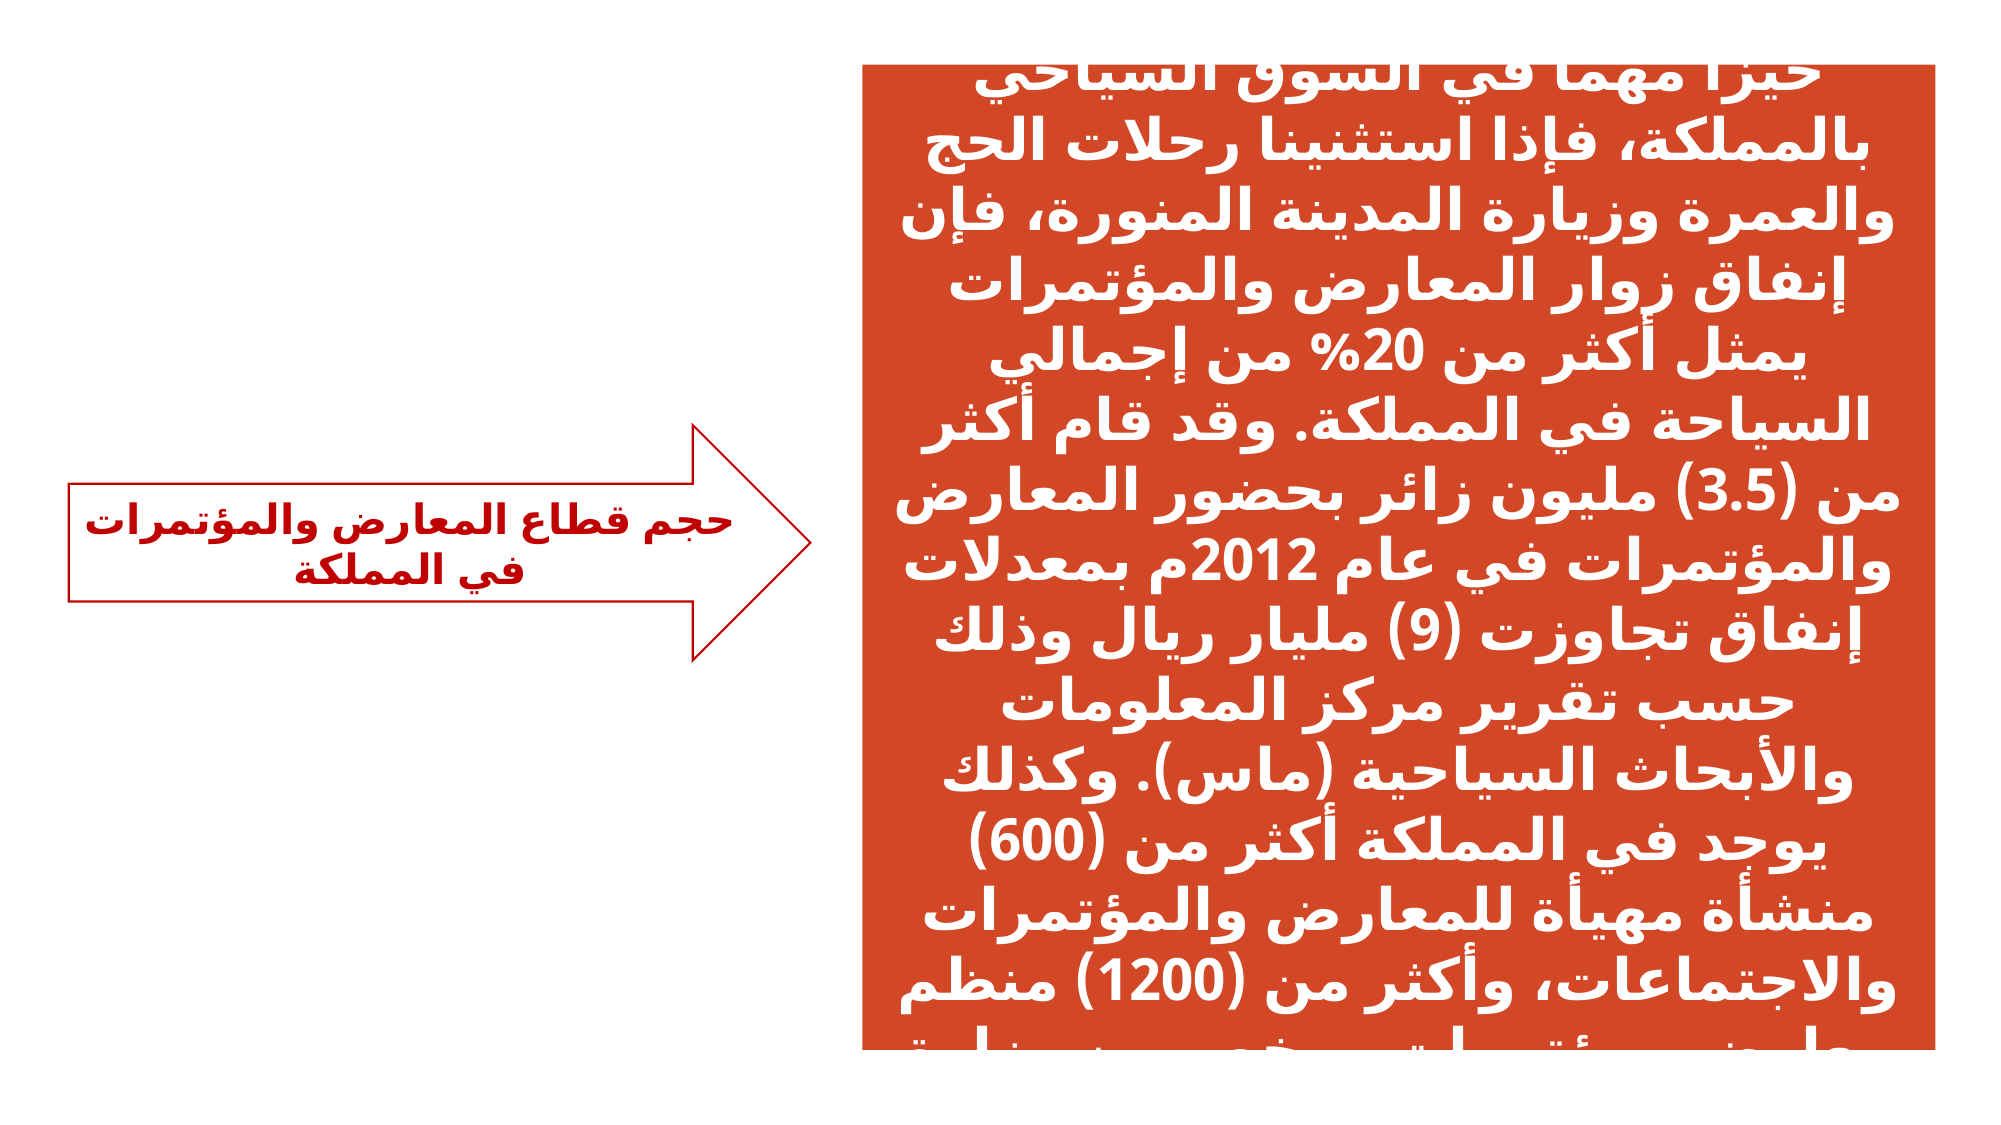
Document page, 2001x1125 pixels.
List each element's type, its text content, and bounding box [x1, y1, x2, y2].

text_box يمثل قطاع المعارض والمؤتمرات حيزاً مهما في السوق السياحي بالمملكة، فإذا استثنينا رحلات الحج والعمرة وزيارة المدينة المنورة، فإن إنفاق زوار المعارض والمؤتمرات يمثل أكثر من 20% من إجمالي السياحة في المملكة. وقد قام أكثر من (3.5) مليون زائر بحضور المعارض والمؤتمرات في عام 2012م بمعدلات إنفاق تجاوزت (9) مليار ريال وذلك حسب تقرير مركز المعلومات والأبحاث السياحية (ماس). وكذلك يوجد في المملكة أكثر من (600) منشأة مهيأة للمعارض والمؤتمرات والاجتماعات، وأكثر من (1200) منظم معارض ومؤتمرات مرخص من وزارة التجارة والصناعة. [861, 64, 1936, 1051]
text_box حجم قطاع المعارض والمؤتمرات في المملكة [67, 422, 812, 663]
